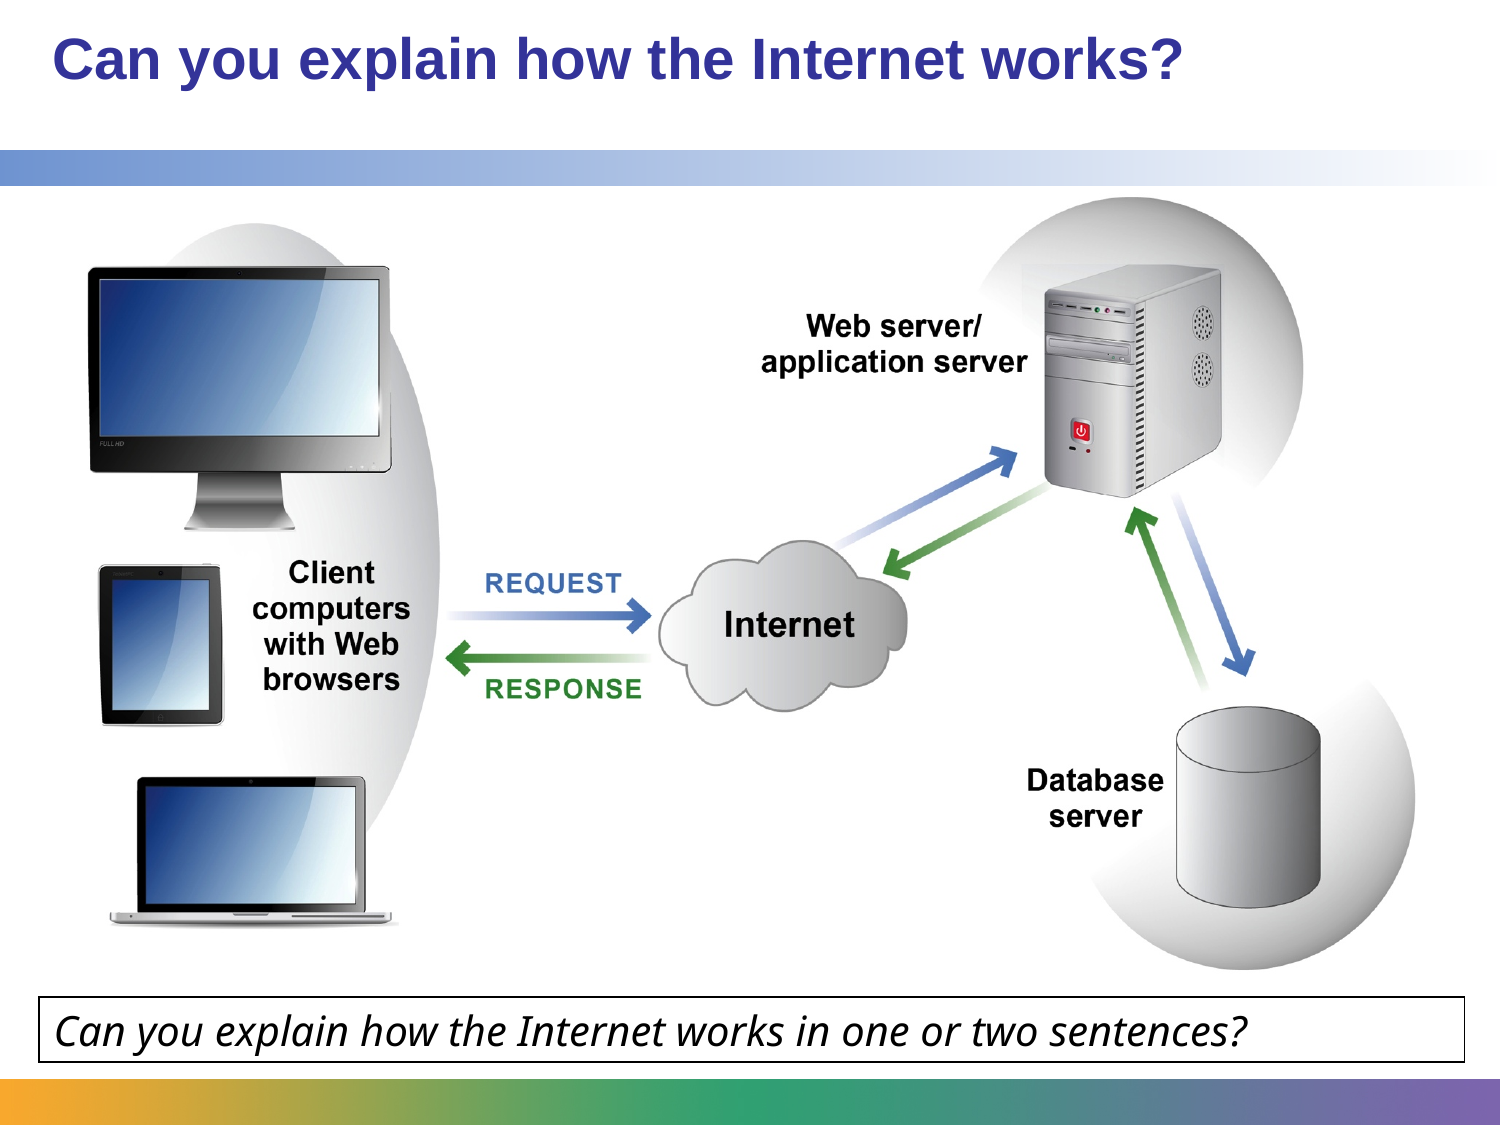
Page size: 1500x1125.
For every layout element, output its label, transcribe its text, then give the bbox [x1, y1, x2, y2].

text_box Can you explain how the Internet works in one or two sentences? [38, 997, 1465, 1062]
picture [0, 1079, 1500, 1125]
title Can you explain how the Internet works? [37, 0, 1500, 126]
picture [58, 187, 1420, 988]
